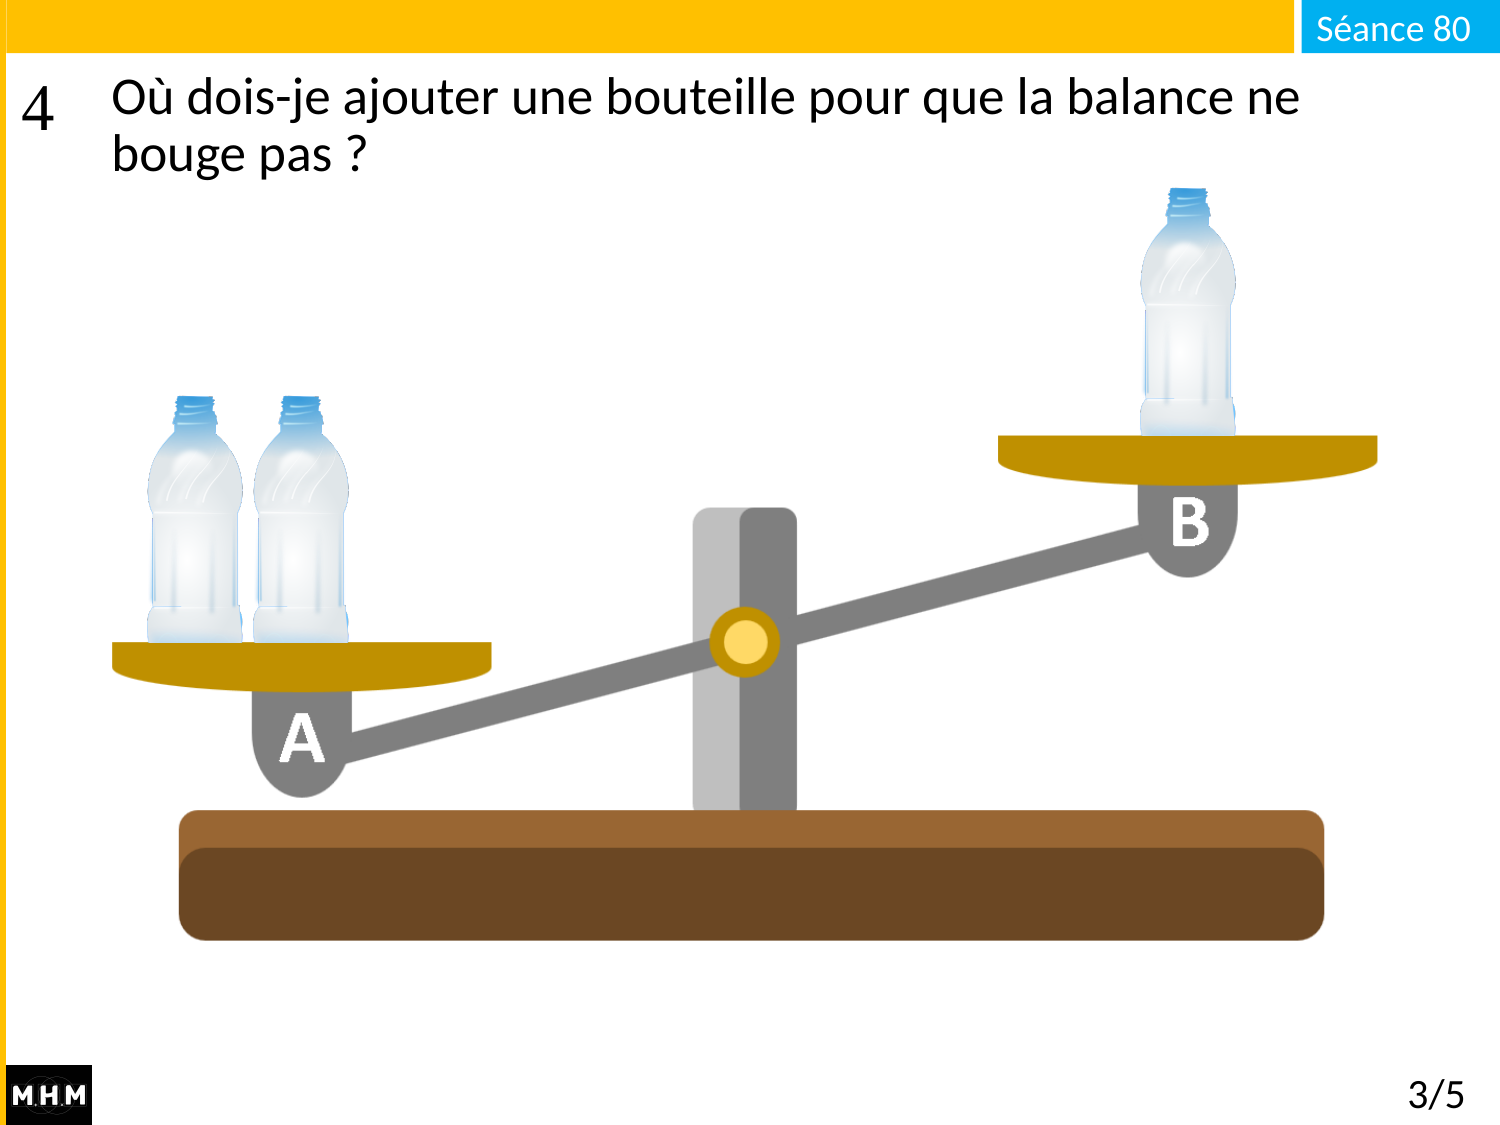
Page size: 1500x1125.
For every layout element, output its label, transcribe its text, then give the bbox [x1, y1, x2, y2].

list 3/5 [1373, 1064, 1500, 1125]
picture [50, 173, 1391, 949]
title Où dois-je ajouter une bouteille pour que la balance ne bouge pas ? [96, 60, 1391, 191]
picture [6, 1065, 92, 1125]
